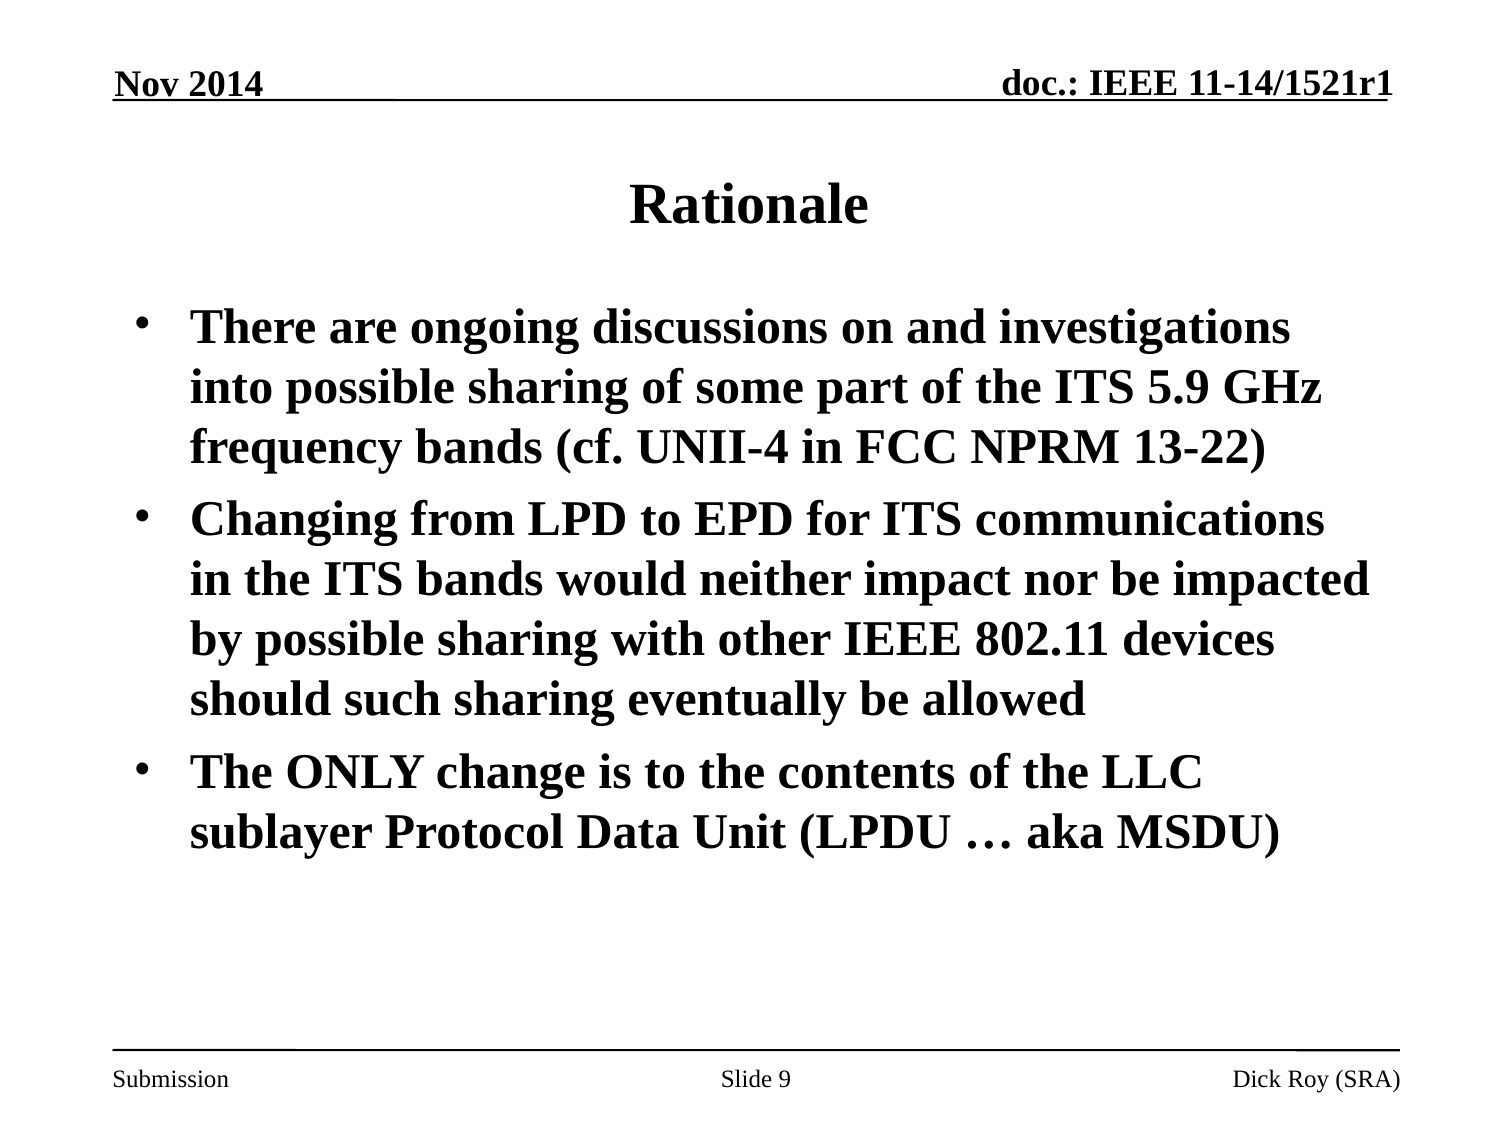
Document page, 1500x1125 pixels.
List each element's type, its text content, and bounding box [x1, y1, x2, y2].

text_box Nov 2014 [114, 59, 493, 104]
text_box [878, 1062, 1402, 1092]
text_box Slide 9 [712, 1062, 800, 1122]
title Rationale [112, 112, 1388, 288]
list There are ongoing discussions on and investigations into possible sharing of some part of the ITS 5.9 GHz frequency bands (cf. UNII-4 in FCC NPRM 13-22) Changing from LPD to EPD for ITS communications in the ITS bands would neither impact nor be impacted by possible sharing with other IEEE 802.11 devices should such sharing eventually be allowed The ONLY change is to the contents of the LLC sublayer Protocol Data Unit (LPDU … aka MSDU) [118, 285, 1394, 961]
